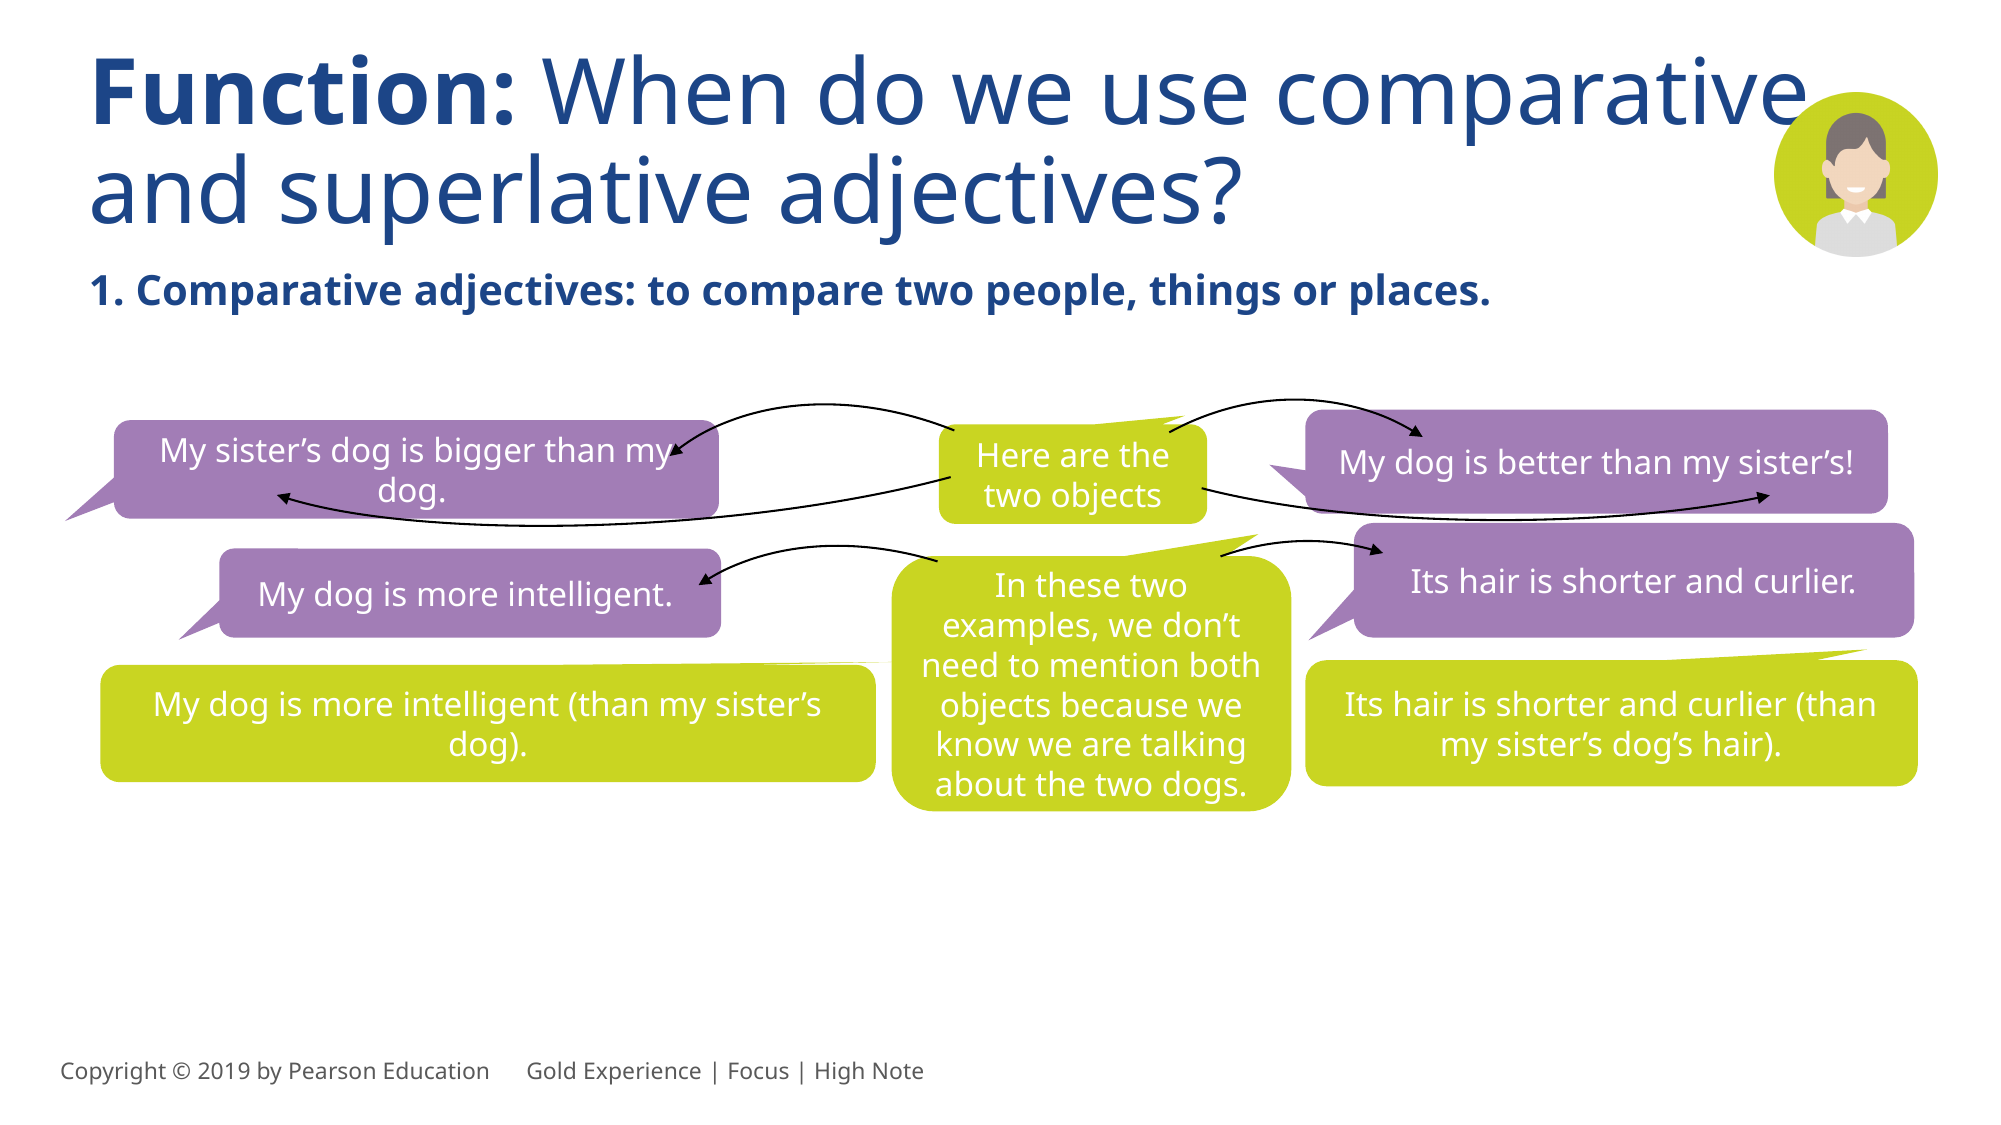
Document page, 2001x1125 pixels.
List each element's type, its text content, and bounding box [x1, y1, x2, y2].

text_box [1201, 417, 1770, 521]
text_box Its hair is shorter and curlier (than my sister’s dog’s hair). [1303, 647, 1920, 789]
text_box My sister’s dog is bigger than my dog. [63, 418, 658, 524]
text_box [698, 545, 938, 809]
text_box My dog is more intelligent. [176, 546, 724, 642]
text_box [276, 418, 951, 527]
text_box [734, 481, 942, 556]
text_box [1220, 540, 1384, 790]
picture [1773, 92, 1938, 257]
text_box Function: When do we use comparative and superlative adjectives? [73, 37, 1847, 253]
text_box In these two examples, we don’t need to mention both objects because we know we are talking about the two dogs. [908, 538, 1288, 814]
text_box [711, 403, 955, 475]
text_box My dog is more intelligent (than my sister’s dog). [98, 660, 875, 785]
text_box 1. Comparative adjectives: to compare two people, things or places. [73, 261, 1847, 383]
text_box Its hair is shorter and curlier. [1351, 520, 1917, 640]
footer Copyright © 2019 by Pearson Education Gold Experience | Focus | High Note [45, 1040, 1084, 1101]
text_box My dog is better than my sister’s! [1362, 407, 1891, 516]
text_box [1168, 398, 1422, 553]
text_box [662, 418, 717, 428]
text_box Here are the two objects [936, 413, 1208, 527]
